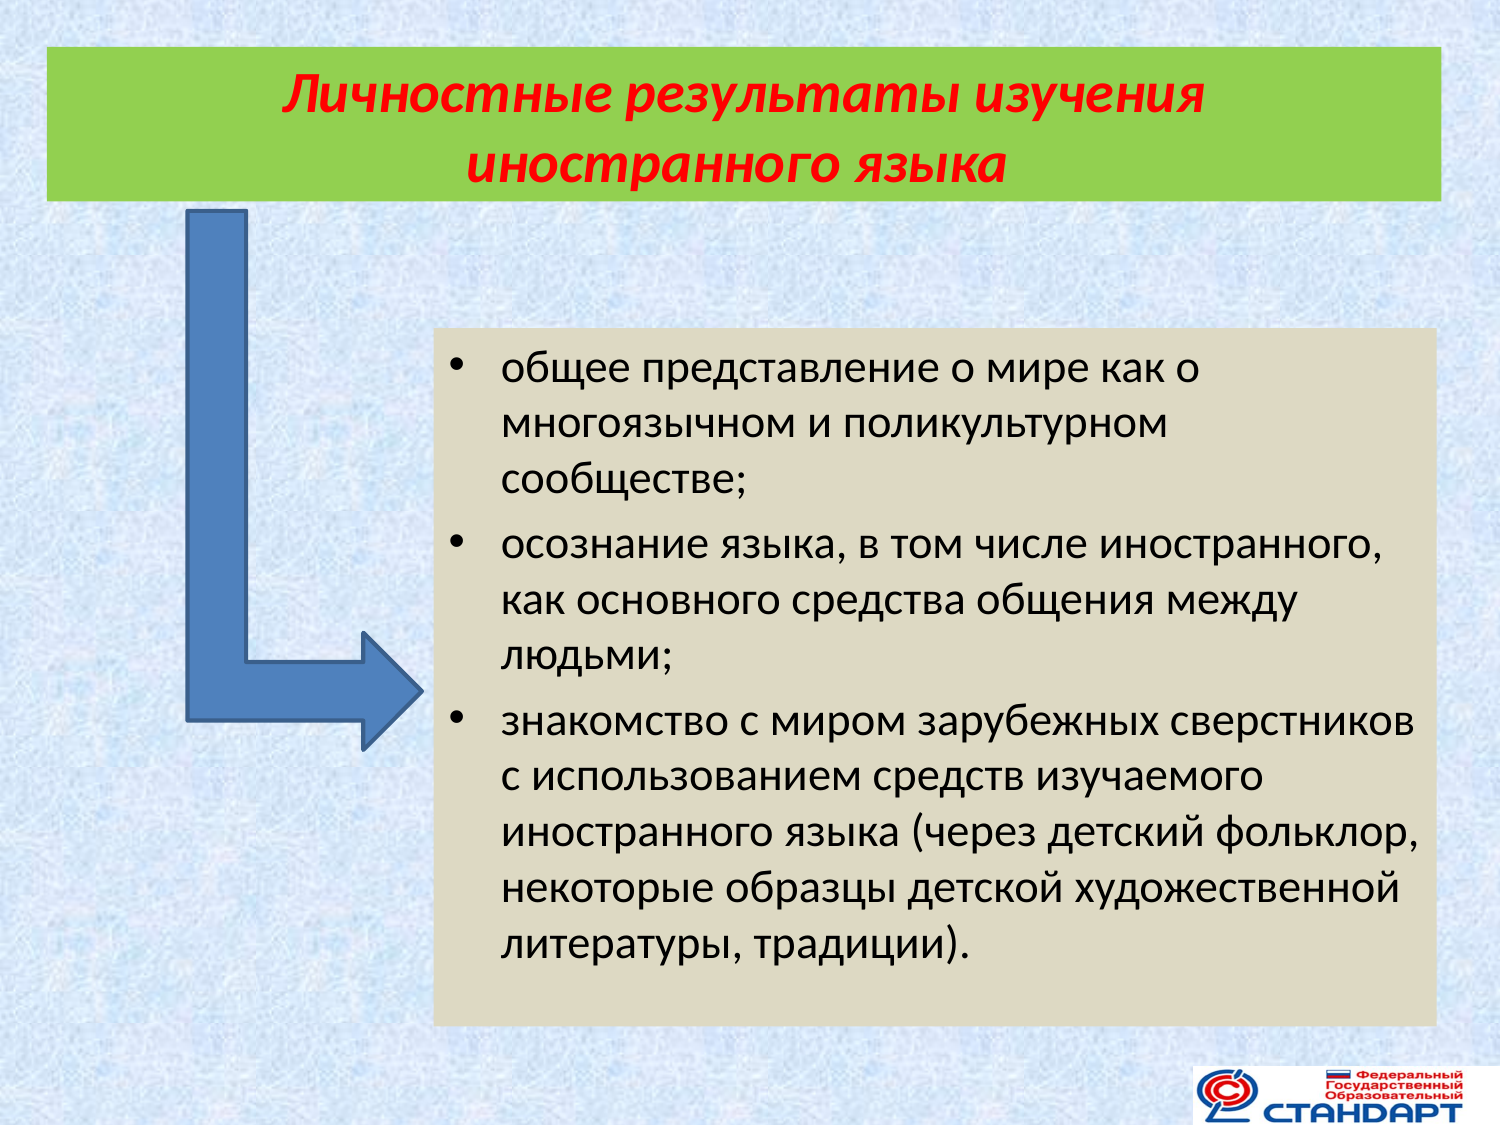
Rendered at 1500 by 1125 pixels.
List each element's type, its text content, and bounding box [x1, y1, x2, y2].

picture [0, 0, 1500, 1125]
text_box Личностные результаты изучения иностранного языка [46, 46, 1442, 202]
text_box [185, 208, 424, 752]
list общее представление о мире как о многоязычном и поликультурном сообществе; осознание языка, в том числе иностранного, как основного средства общения между людьми; знакомство с миром зарубежных сверстников с использованием средств изучаемого иностранного языка (через детский фольклор, некоторые образцы детской художественной литературы, традиции). [433, 328, 1437, 1027]
